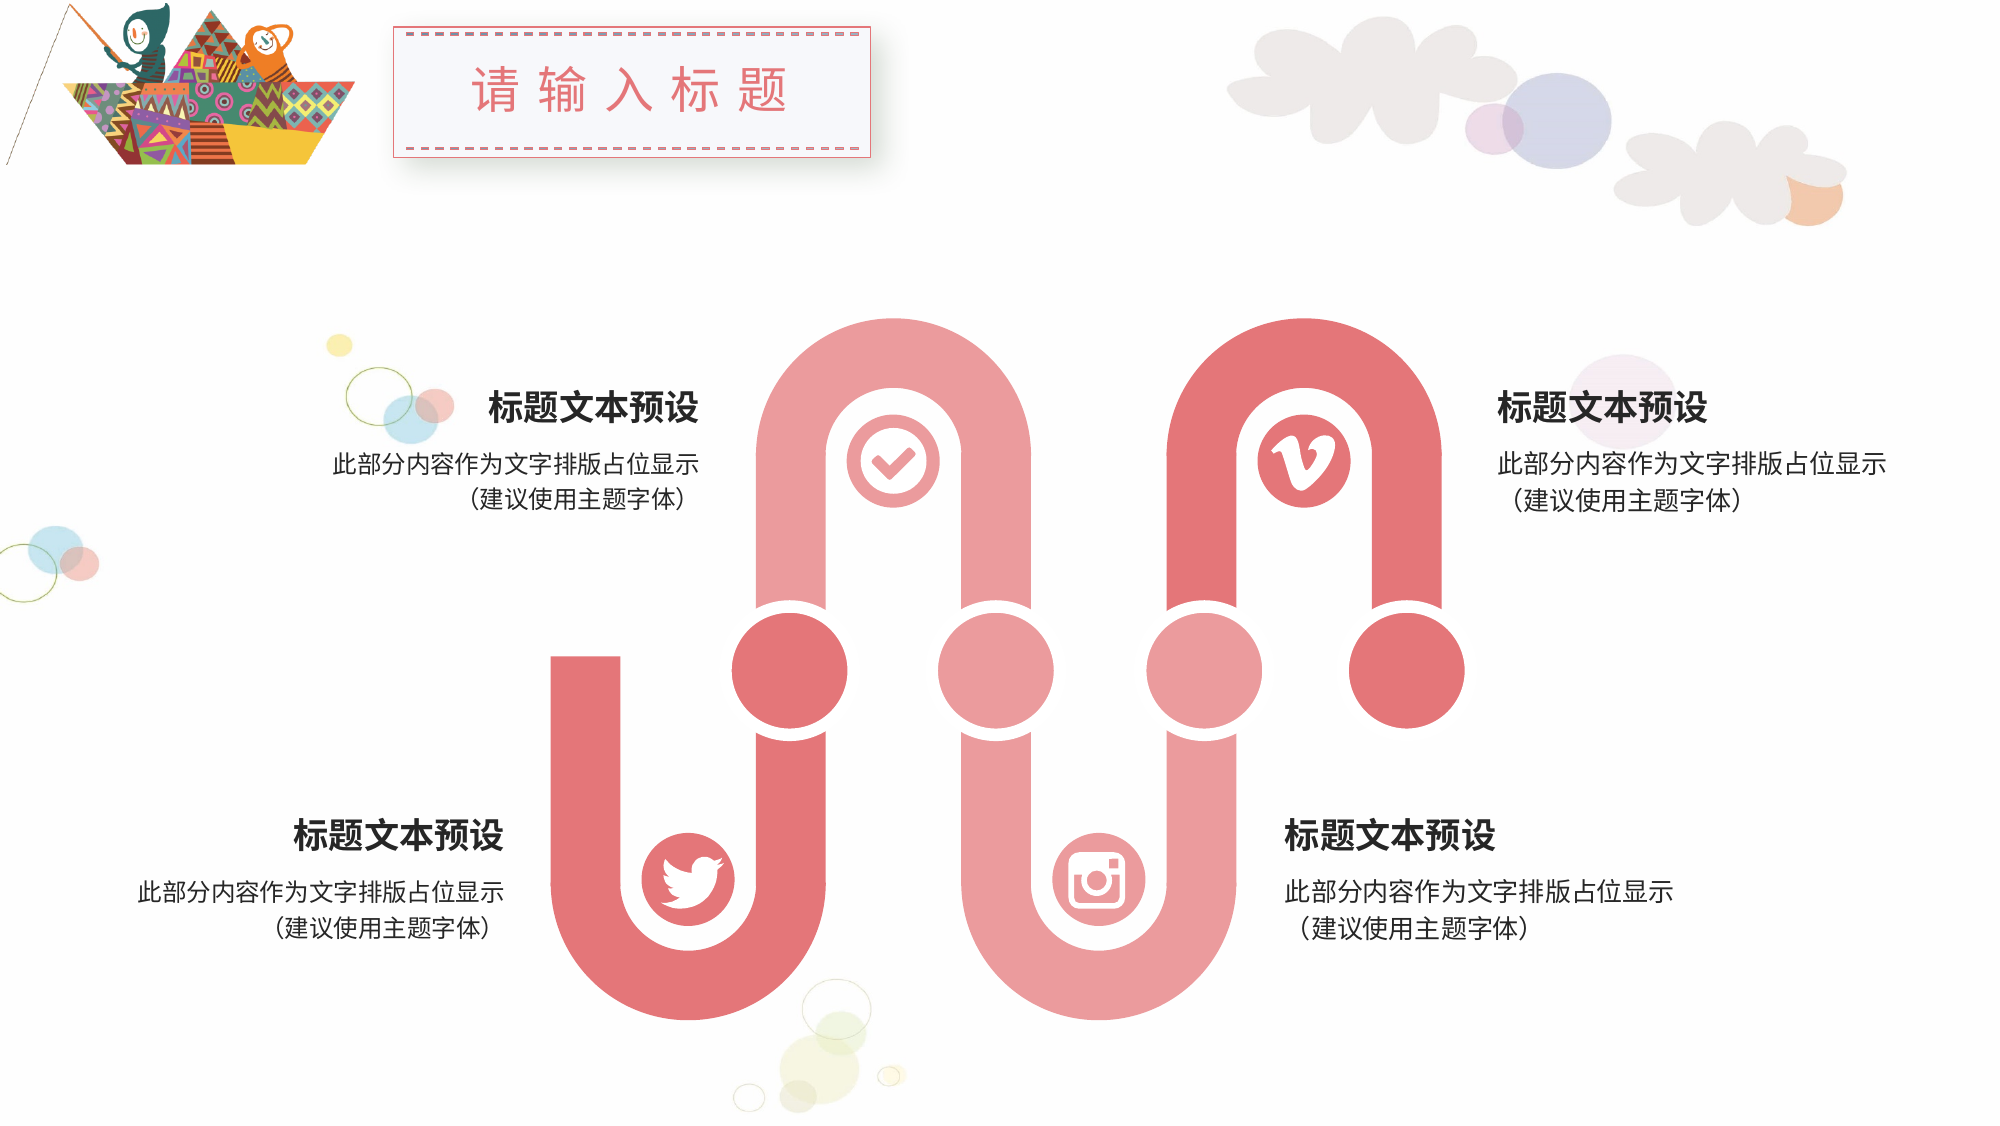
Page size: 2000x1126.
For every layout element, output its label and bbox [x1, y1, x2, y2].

text_box [299, 384, 545, 530]
text_box [550, 318, 1472, 1021]
text_box [105, 812, 523, 958]
text_box [392, 26, 871, 159]
text_box [1480, 384, 1907, 530]
text_box [1476, 812, 1694, 958]
picture [0, 0, 2000, 1126]
